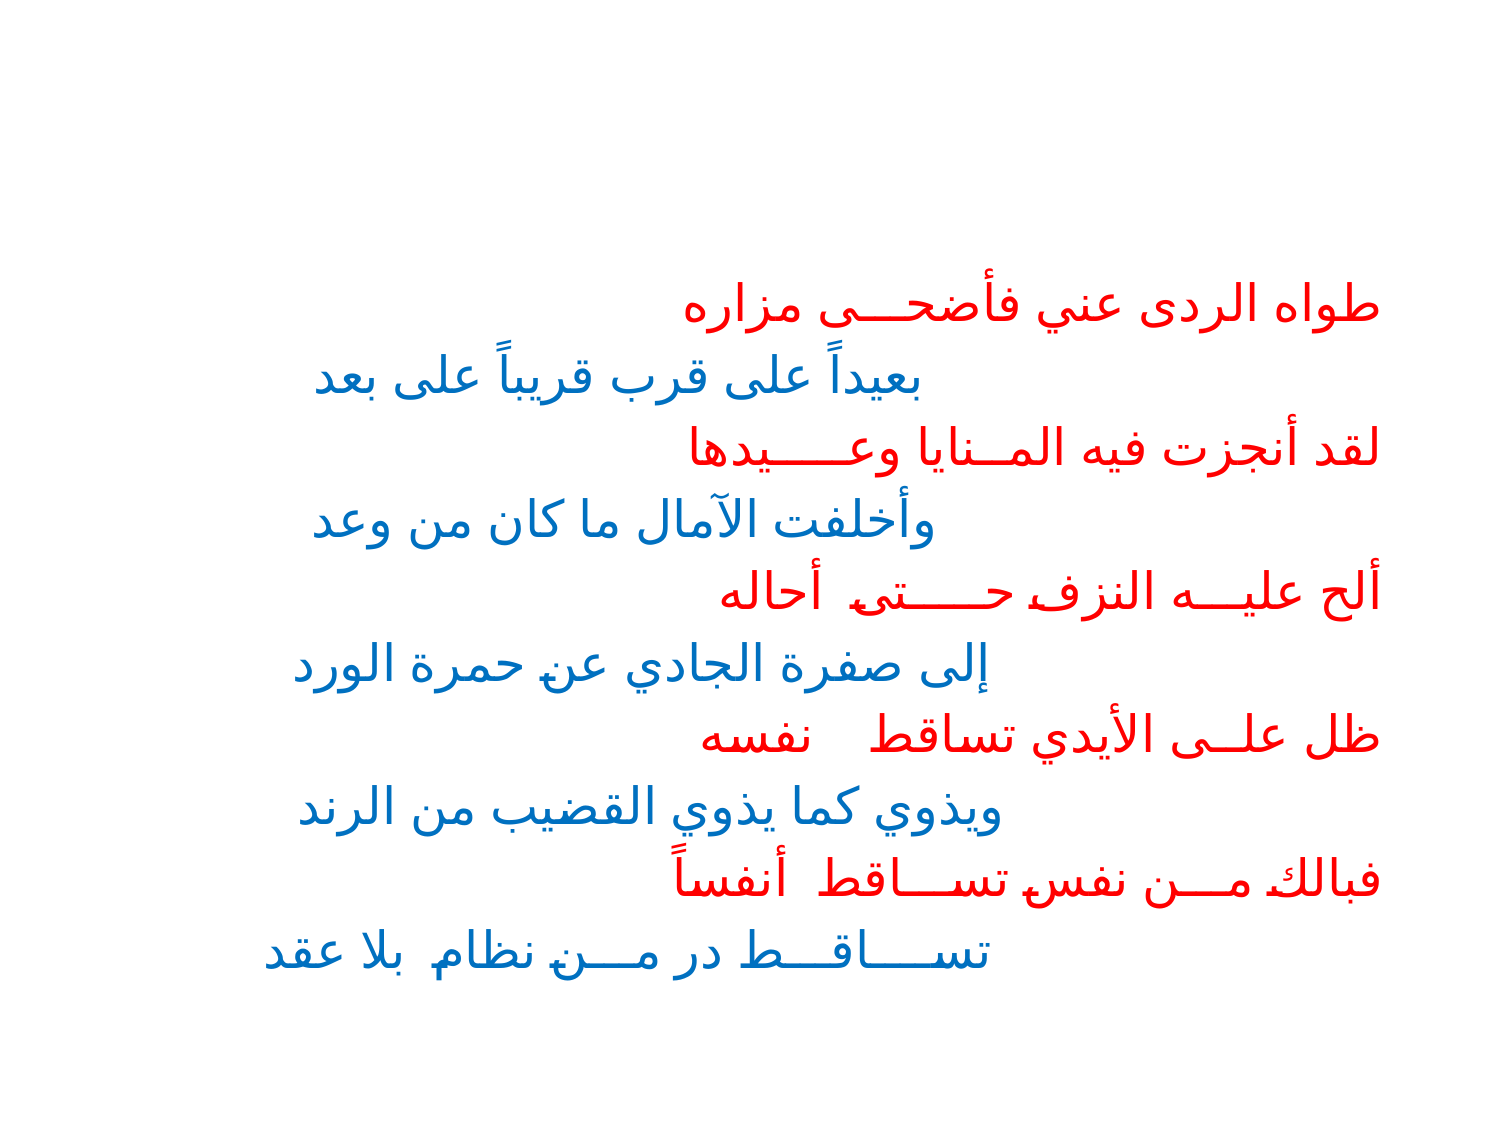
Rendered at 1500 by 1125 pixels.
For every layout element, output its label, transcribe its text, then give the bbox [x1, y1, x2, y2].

list طواه الردى عني فأضحـــى مزاره بعيداً على قرب قريباً على بعد لقد أنجزت فيه المــنايا وعـــــيدها وأخلفت الآمال ما كان من وعد ألح عليـــه النزف حـــــتى أحاله إلى صفرة الجادي عن حمرة الورد ظل علــى الأيدي تساقط نفسه ويذوي كما يذوي القضيب من الرند فبالك مـــن نفس تســـاقط أنفساً تســــاقـــط در مـــن نظام بلا عقد [75, 262, 1425, 1005]
